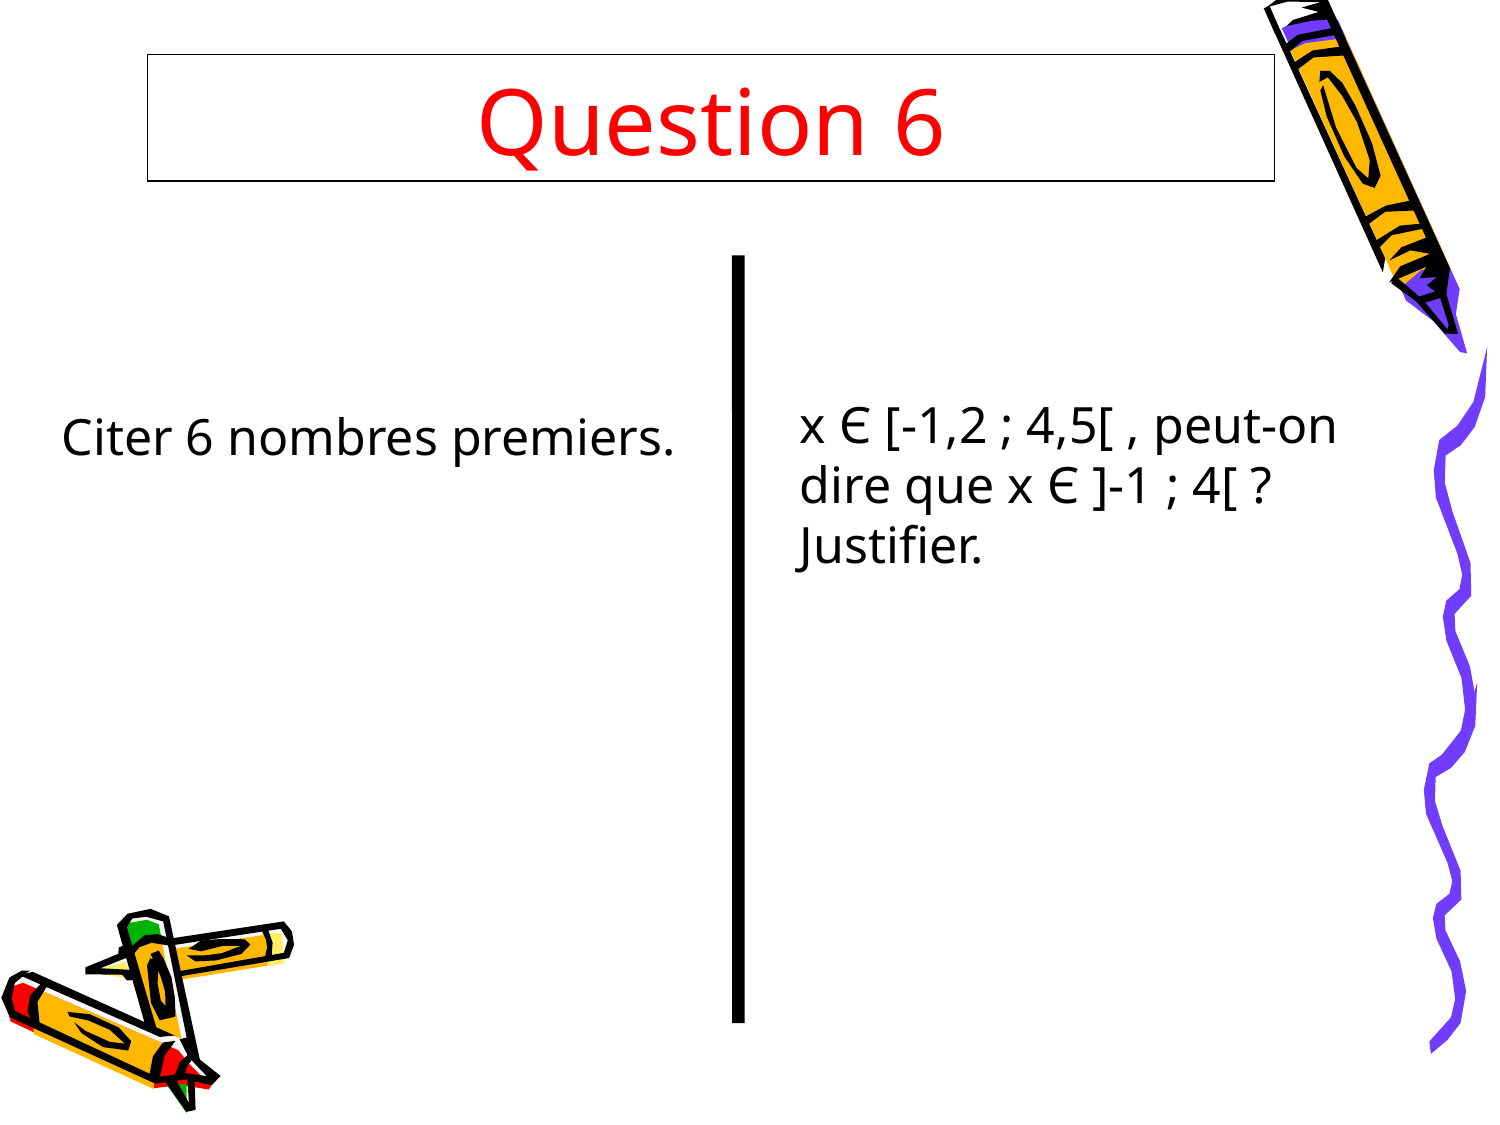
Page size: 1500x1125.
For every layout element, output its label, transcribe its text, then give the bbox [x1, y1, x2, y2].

title Question 6 [147, 54, 1275, 182]
text_box x Є [-1,2 ; 4,5[ , peut-on dire que x Є ]-1 ; 4[ ? Justifier. [785, 386, 1383, 582]
text_box Citer 6 nombres premiers. [46, 398, 715, 474]
